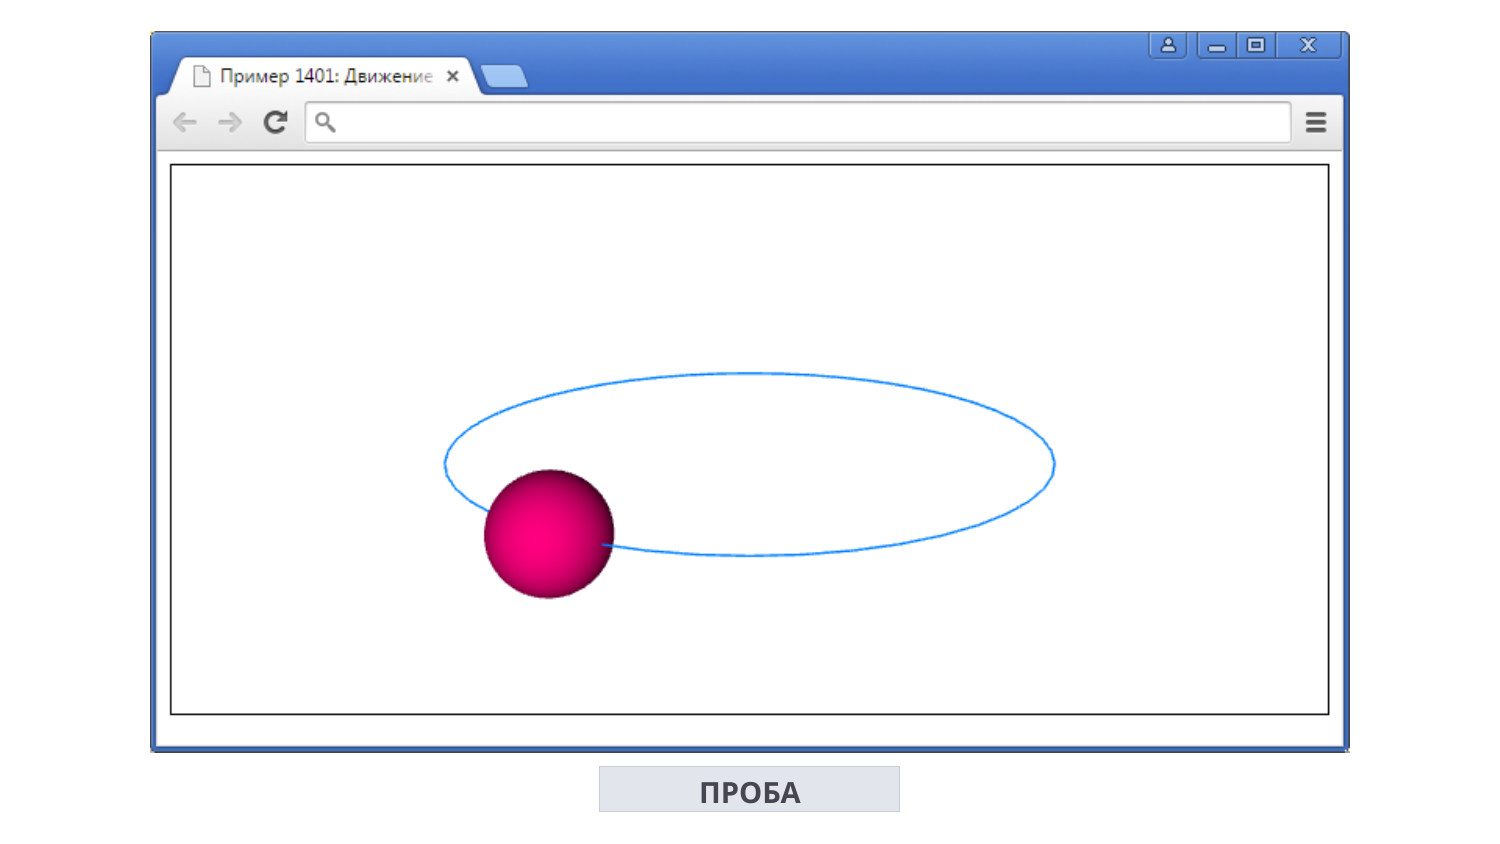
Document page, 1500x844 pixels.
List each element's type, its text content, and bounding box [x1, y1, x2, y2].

text_box ПРОБА [599, 766, 900, 812]
picture [149, 31, 1351, 753]
